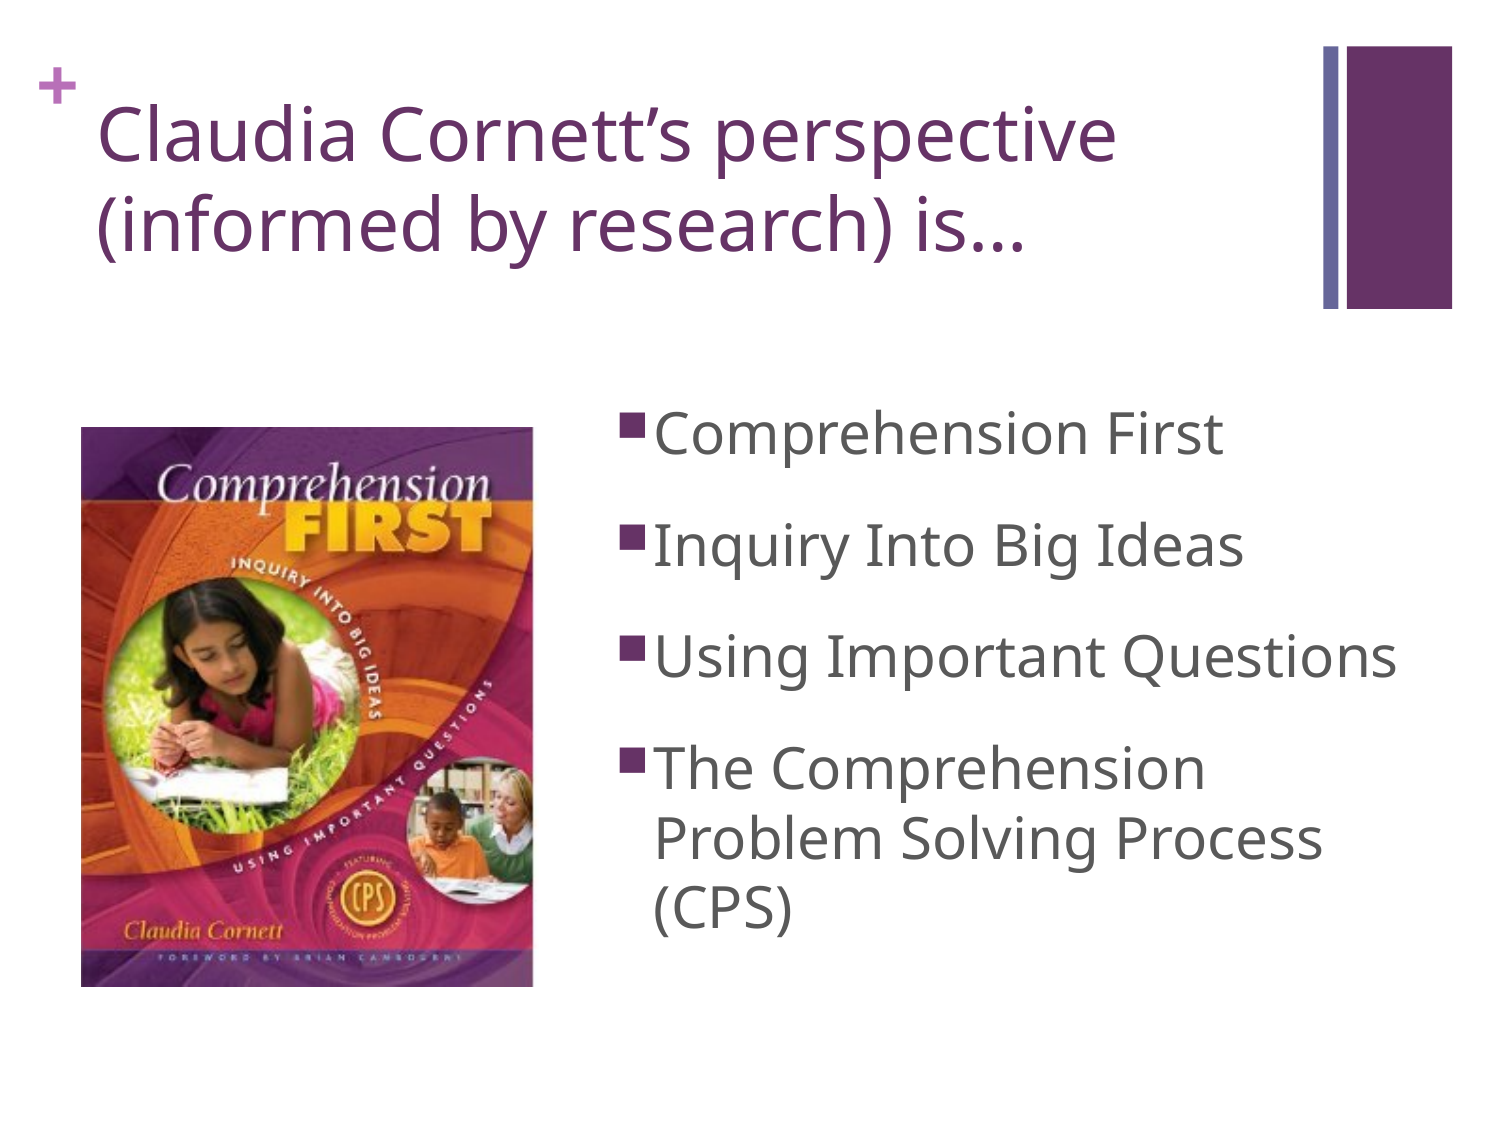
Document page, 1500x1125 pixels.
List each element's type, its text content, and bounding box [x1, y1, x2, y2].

list Comprehension First Inquiry Into Big Ideas Using Important Questions The Comprehension Problem Solving Process (CPS) [601, 388, 1434, 1069]
title Claudia Cornett’s perspective (informed by research) is… [81, 79, 1322, 263]
picture [81, 427, 540, 987]
